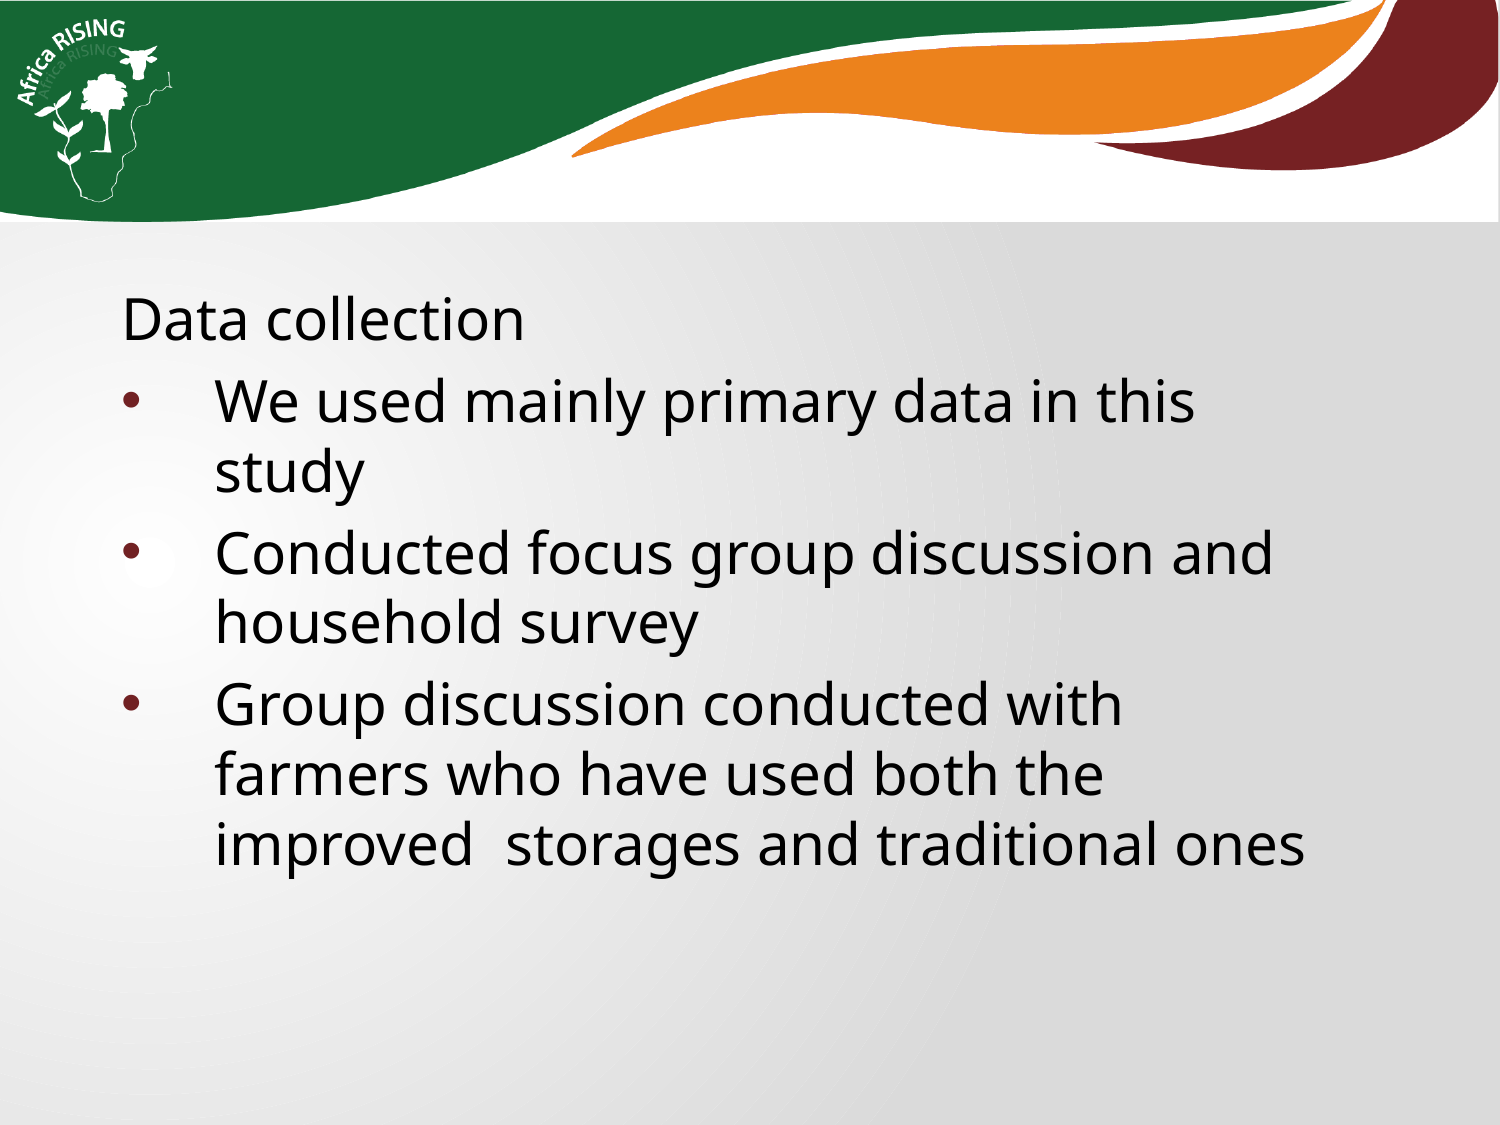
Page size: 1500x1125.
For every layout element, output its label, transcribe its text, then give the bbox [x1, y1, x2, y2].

picture [0, 0, 1499, 222]
list Data collection We used mainly primary data in this study Conducted focus group discussion and household survey Group discussion conducted with farmers who have used both the improved storages and traditional ones [87, 275, 1363, 1025]
